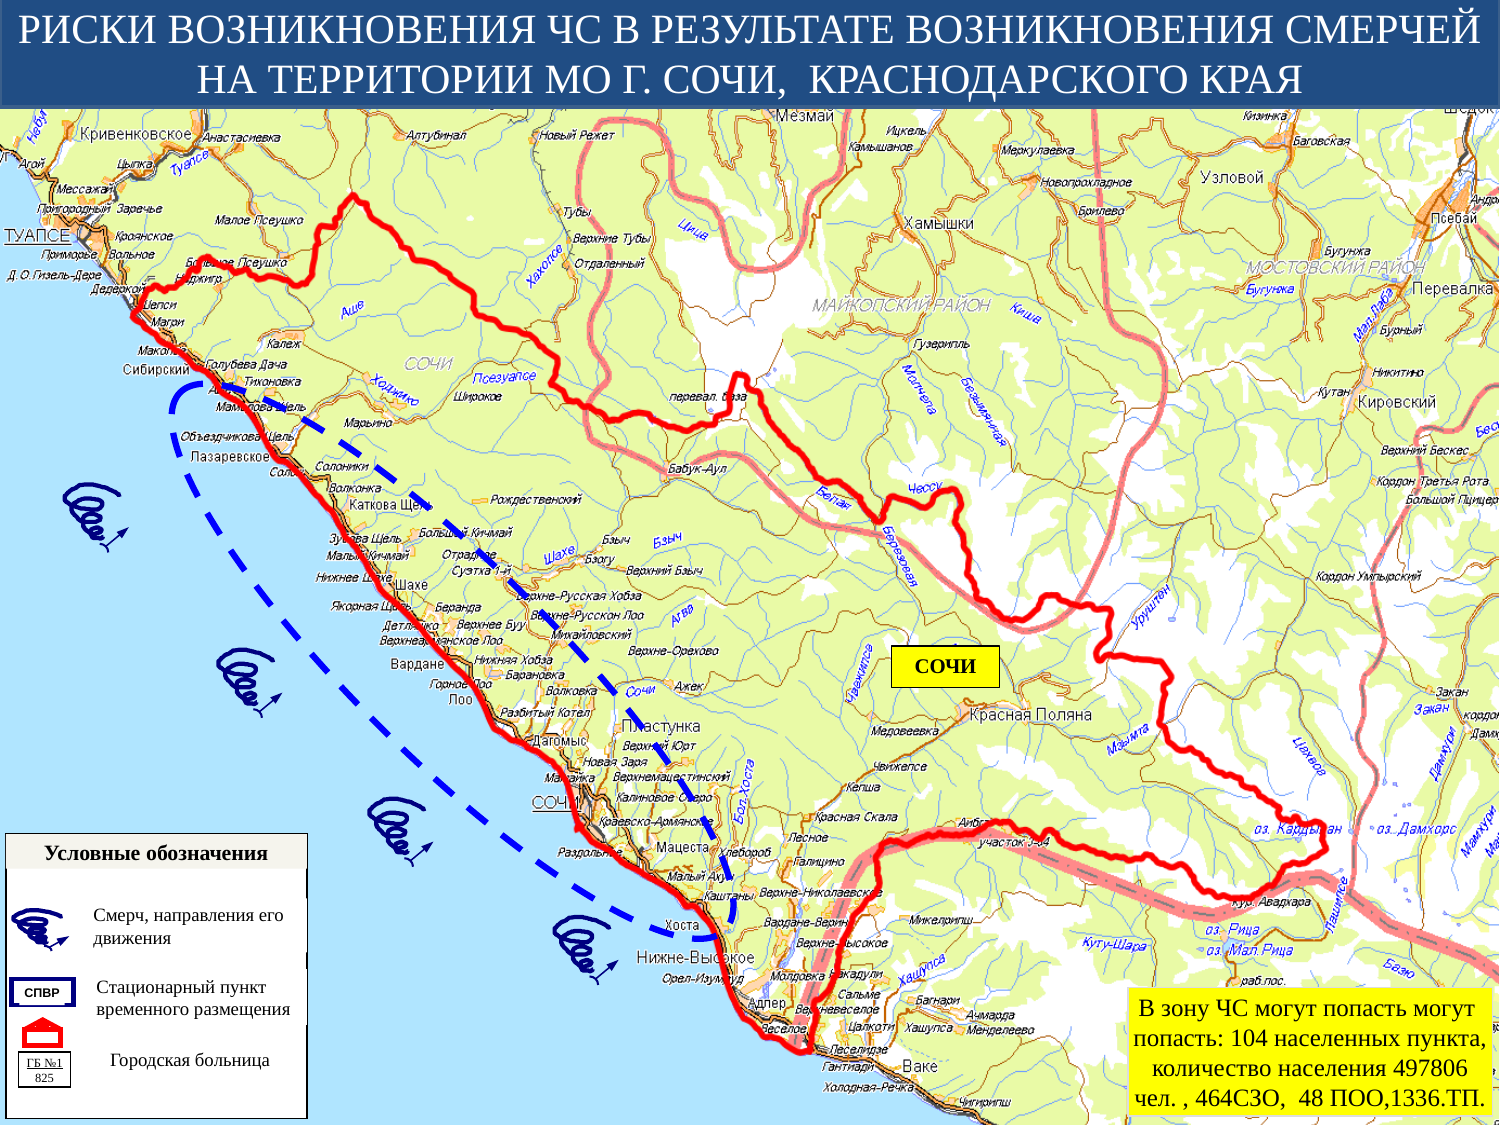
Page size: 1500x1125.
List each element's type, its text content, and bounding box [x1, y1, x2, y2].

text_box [64, 484, 129, 553]
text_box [554, 916, 618, 986]
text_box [13, 909, 69, 952]
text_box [5, 833, 308, 1119]
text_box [369, 798, 433, 867]
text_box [24, 1019, 61, 1046]
picture [0, 103, 1499, 1125]
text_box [218, 649, 282, 719]
text_box РИСКИ ВОЗНИКНОВЕНИЯ ЧС В РЕЗУЛЬТАТЕ ВОЗНИКНОВЕНИЯ СМЕРЧЕЙ НА ТЕРРИТОРИИ МО Г. СОЧИ, КРАСНОДАРСКОГО КРАЯ [0, 0, 1500, 103]
